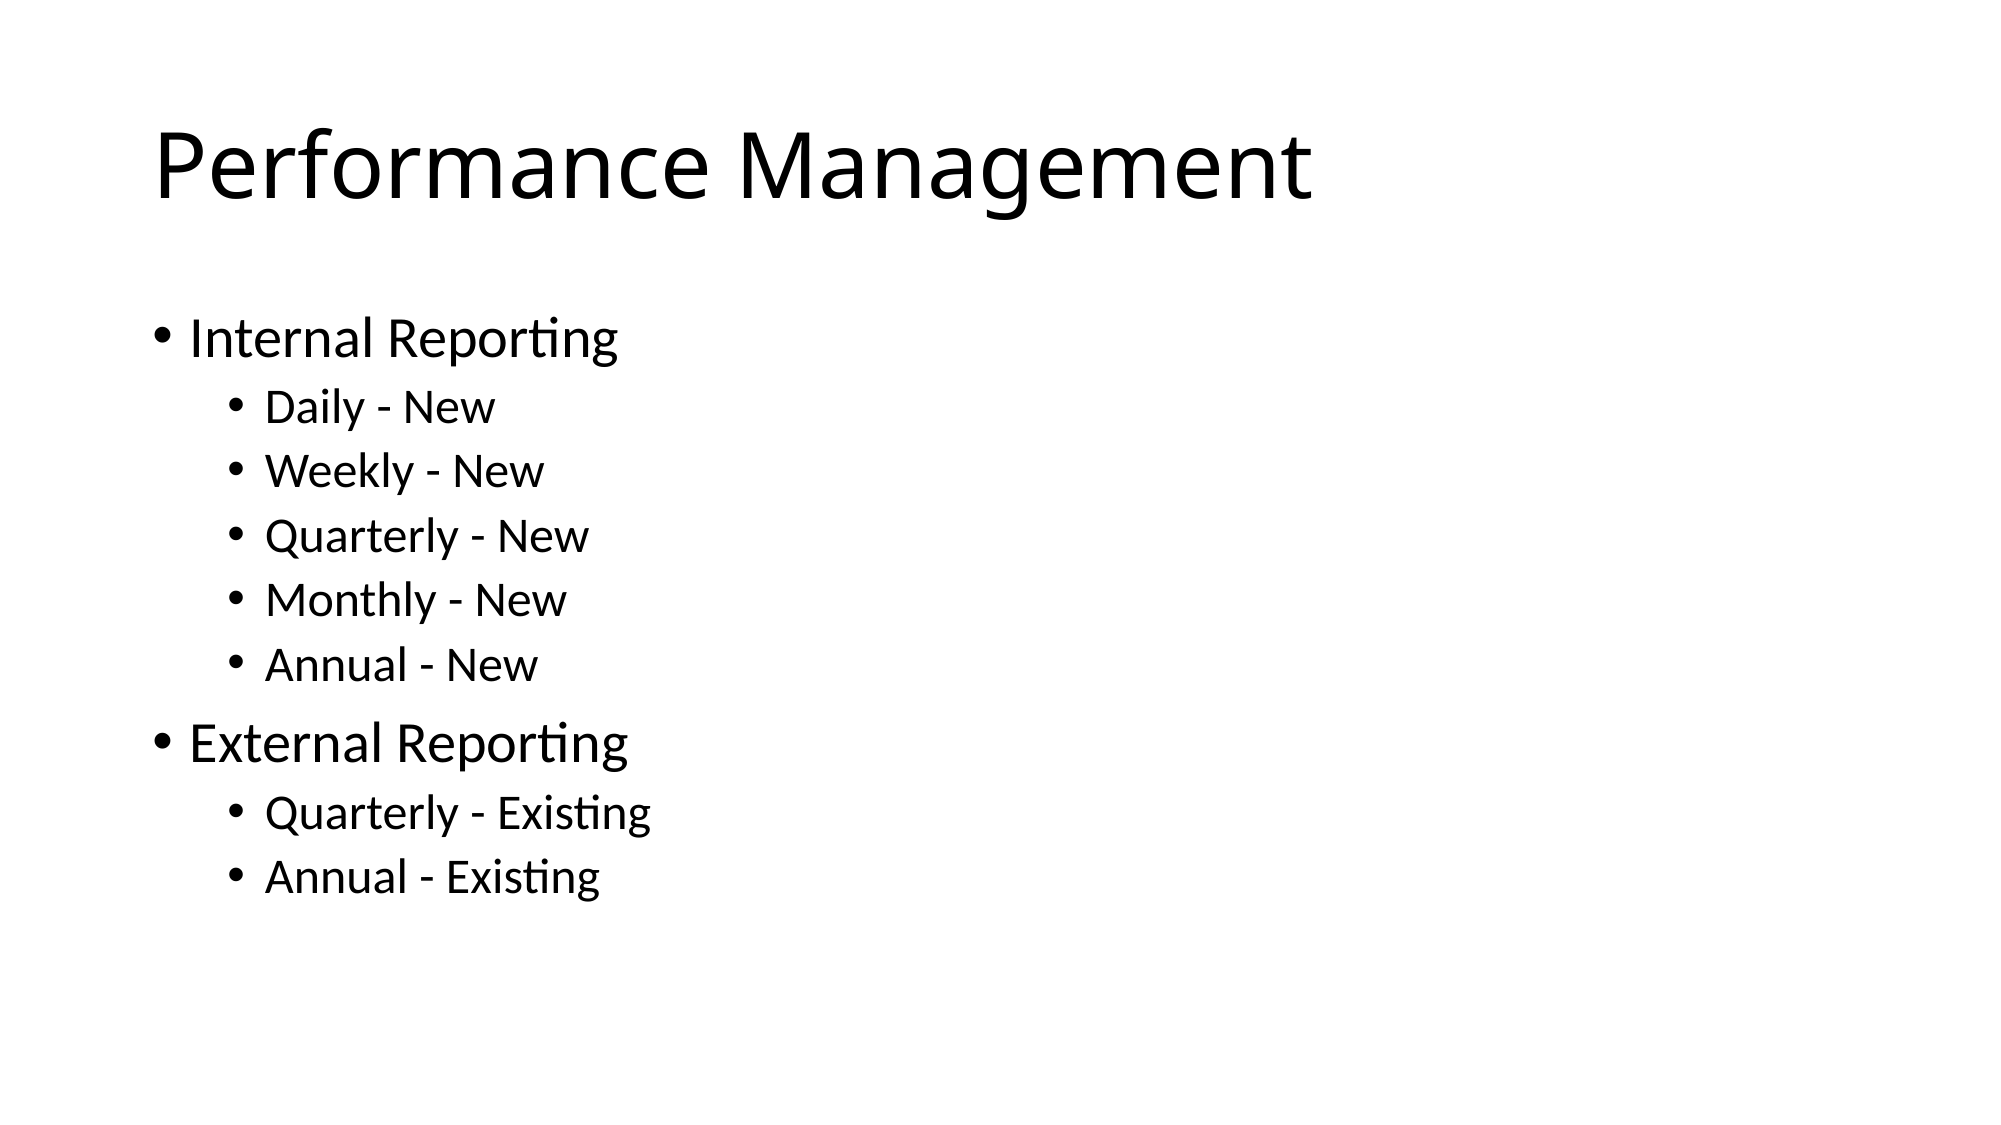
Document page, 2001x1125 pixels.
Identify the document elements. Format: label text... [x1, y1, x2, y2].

list Internal Reporting Daily - New Weekly - New Quarterly - New Monthly - New Annual - New External Reporting Quarterly - Existing Annual - Existing [137, 299, 1863, 1014]
title Performance Management [137, 59, 1863, 278]
